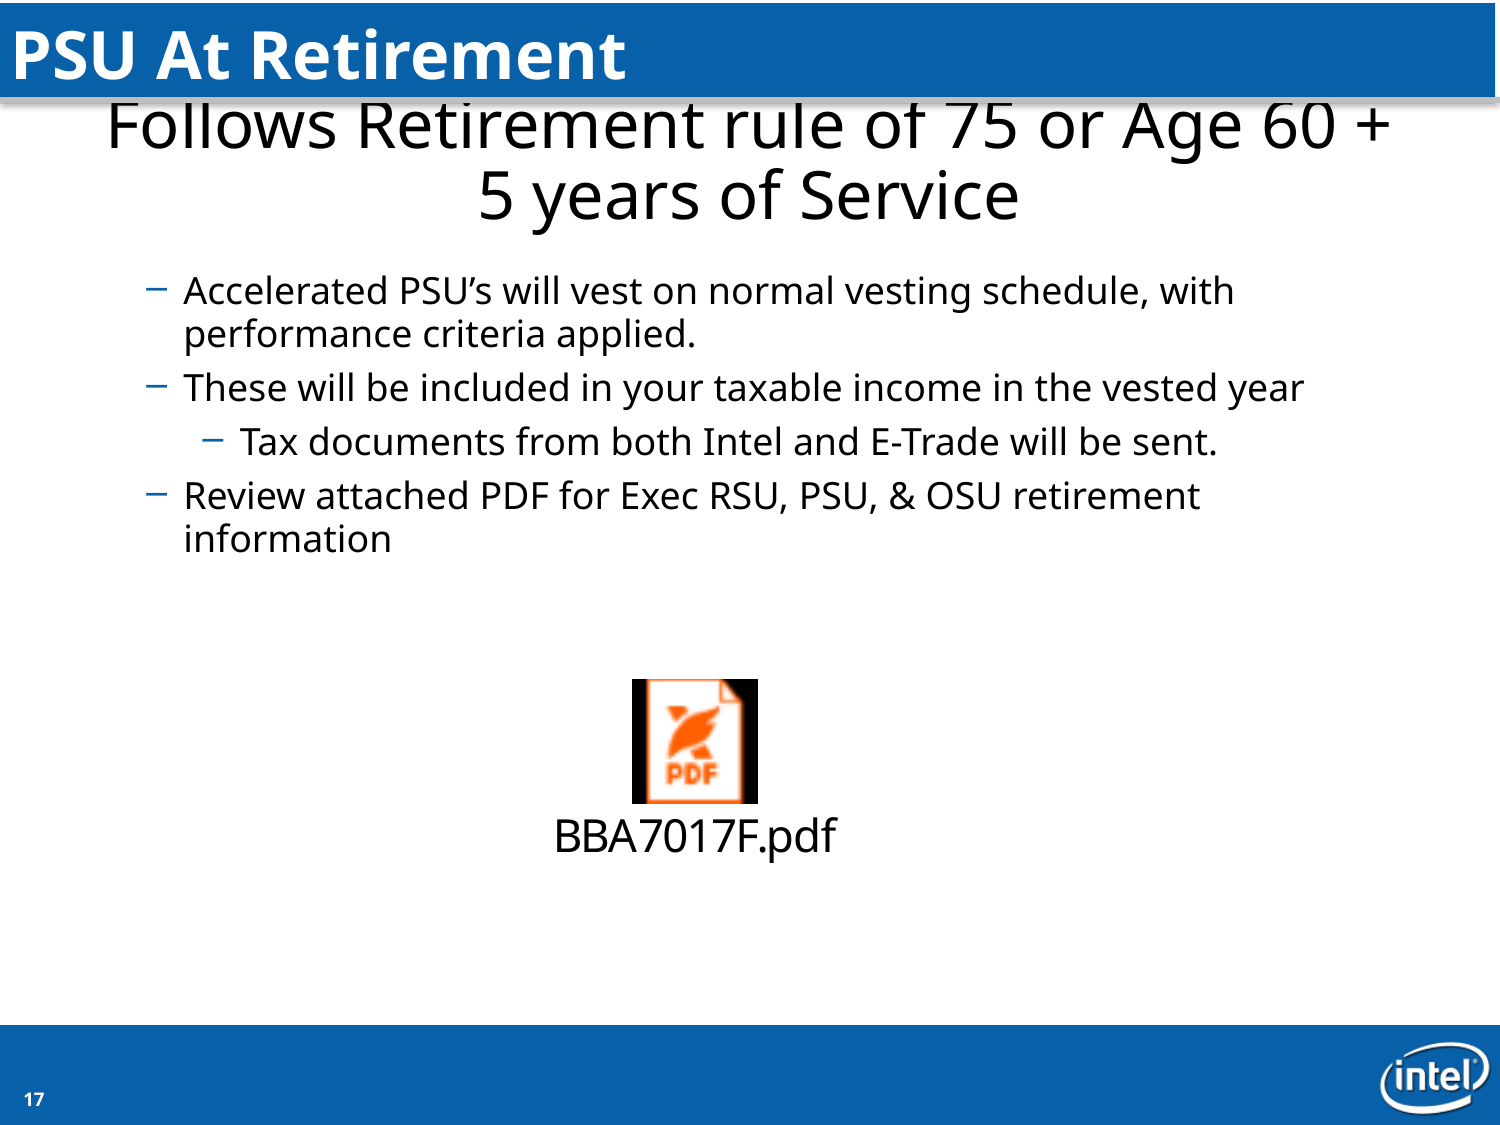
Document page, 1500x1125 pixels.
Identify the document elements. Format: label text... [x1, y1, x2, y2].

text_box PSU At Retirement [0, 3, 1496, 97]
title Follows Retirement rule of 75 or Age 60 + 5 years of Service [74, 111, 1425, 258]
list Accelerated PSU’s will vest on normal vesting schedule, with performance criteria applied. These will be included in your taxable income in the vested year Tax documents from both Intel and E-Trade will be sent. Review attached PDF for Exec RSU, PSU, & OSU retirement information [74, 262, 1425, 1013]
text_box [516, 678, 874, 886]
picture [1374, 1037, 1497, 1125]
